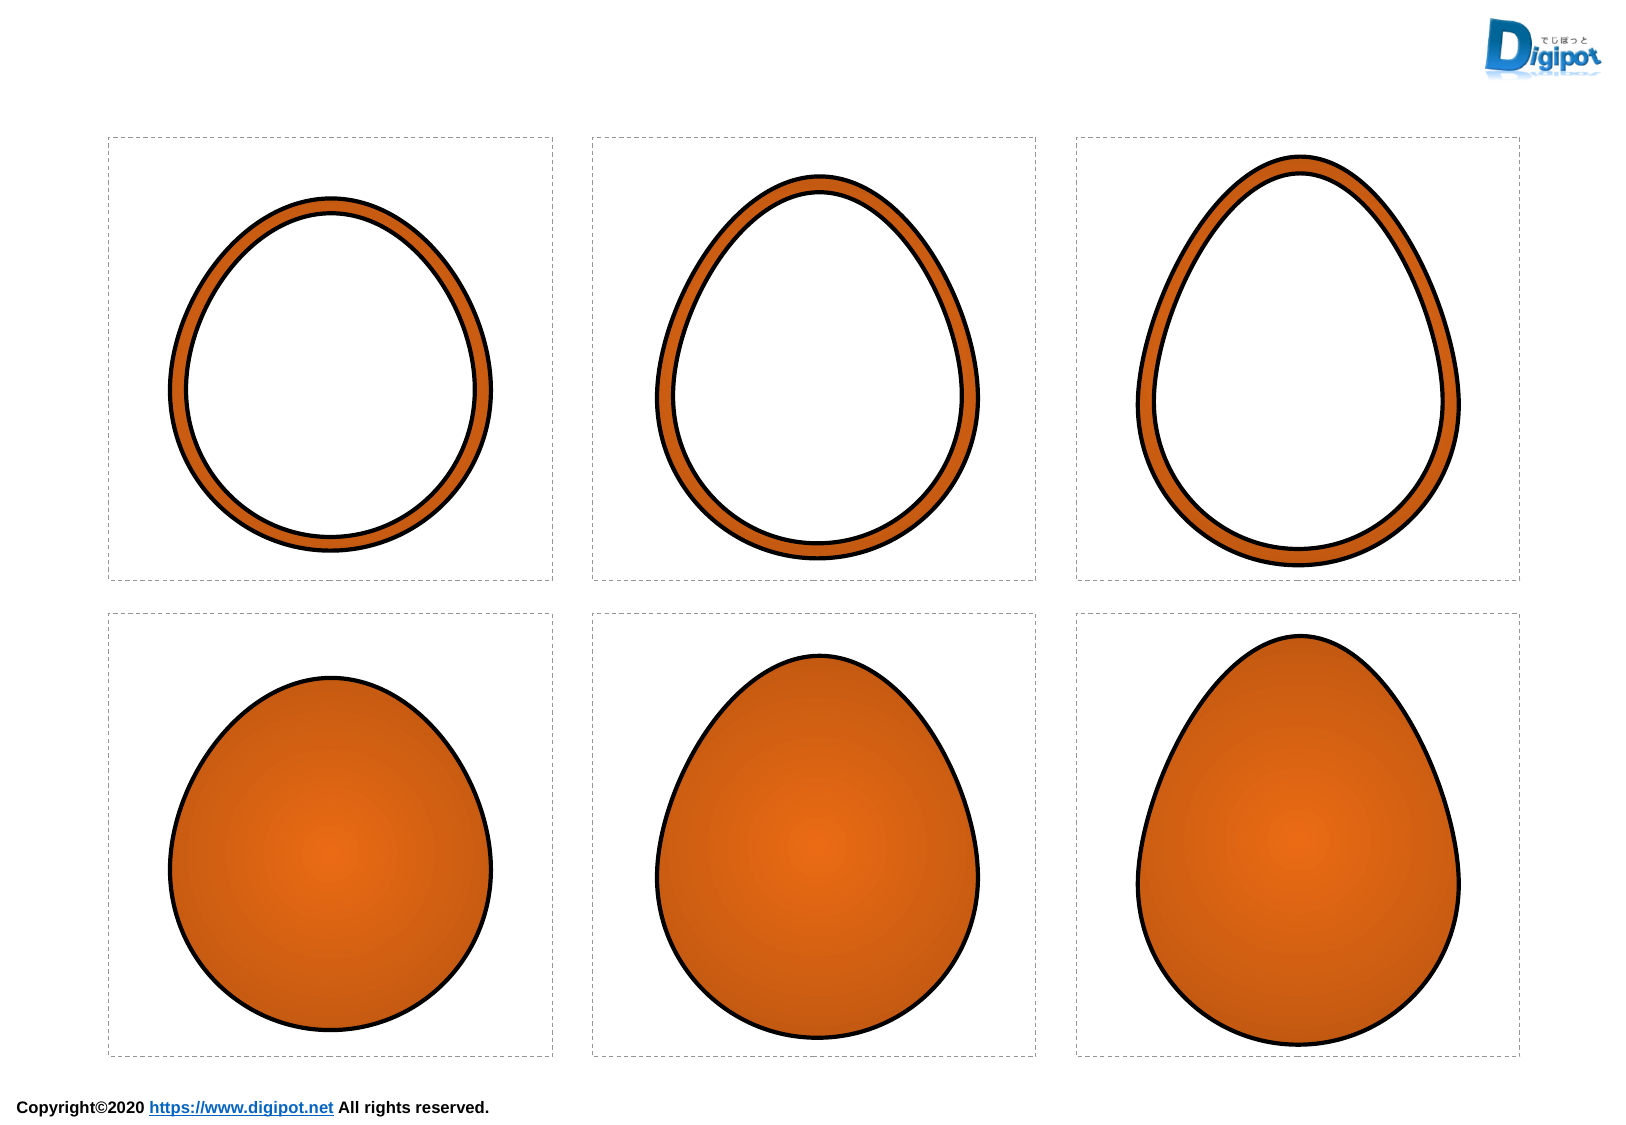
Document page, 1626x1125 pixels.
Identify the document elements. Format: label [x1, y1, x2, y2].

text_box [1136, 155, 1460, 567]
picture [1485, 18, 1602, 82]
text_box [1136, 634, 1460, 1046]
text_box [655, 654, 979, 1039]
text_box [168, 197, 492, 552]
text_box [168, 676, 492, 1032]
text_box [655, 175, 979, 560]
